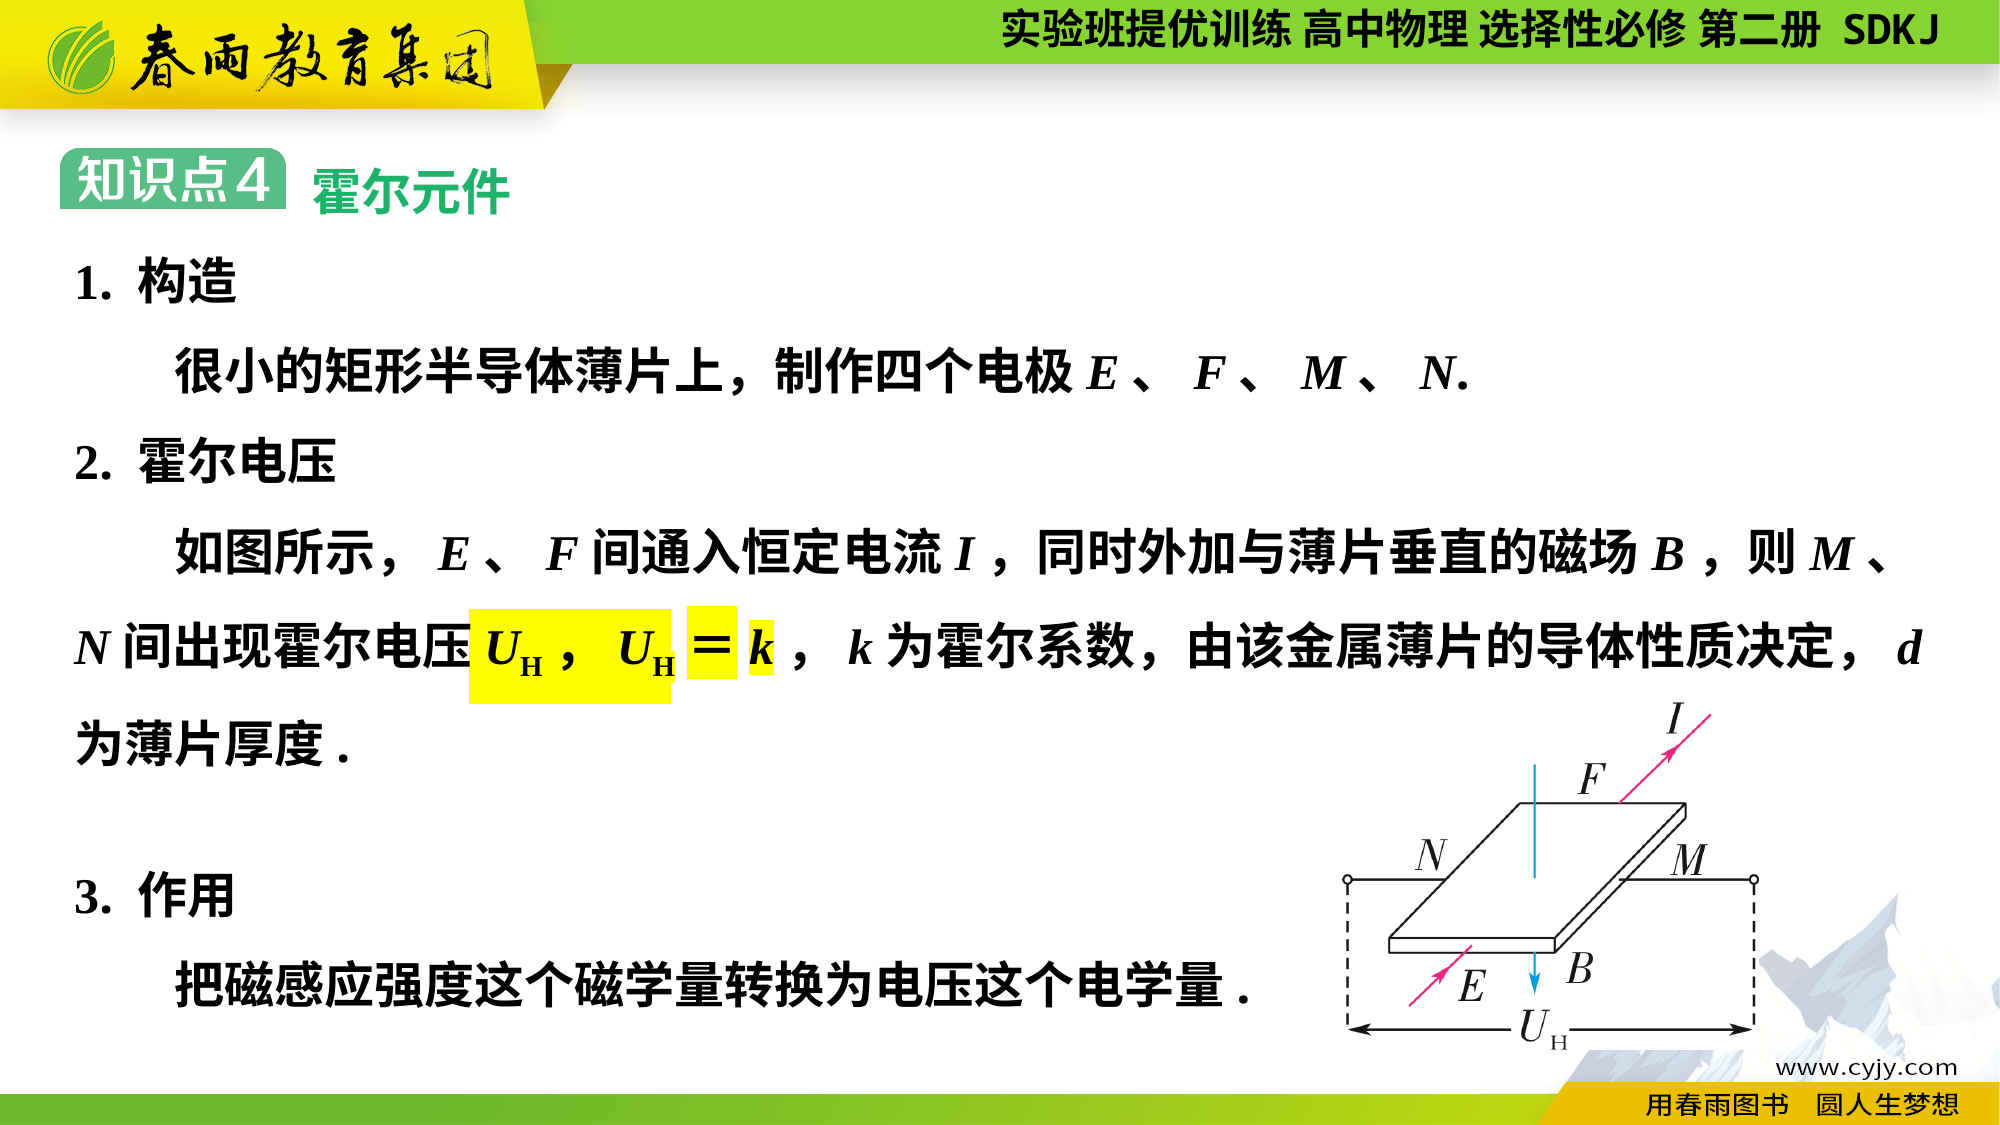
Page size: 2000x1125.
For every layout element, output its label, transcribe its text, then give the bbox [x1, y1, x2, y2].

text_box 3. 作用 把磁感应强度这个磁学量转换为电压这个电学量. [59, 826, 1296, 1022]
picture [0, 0, 2000, 1125]
